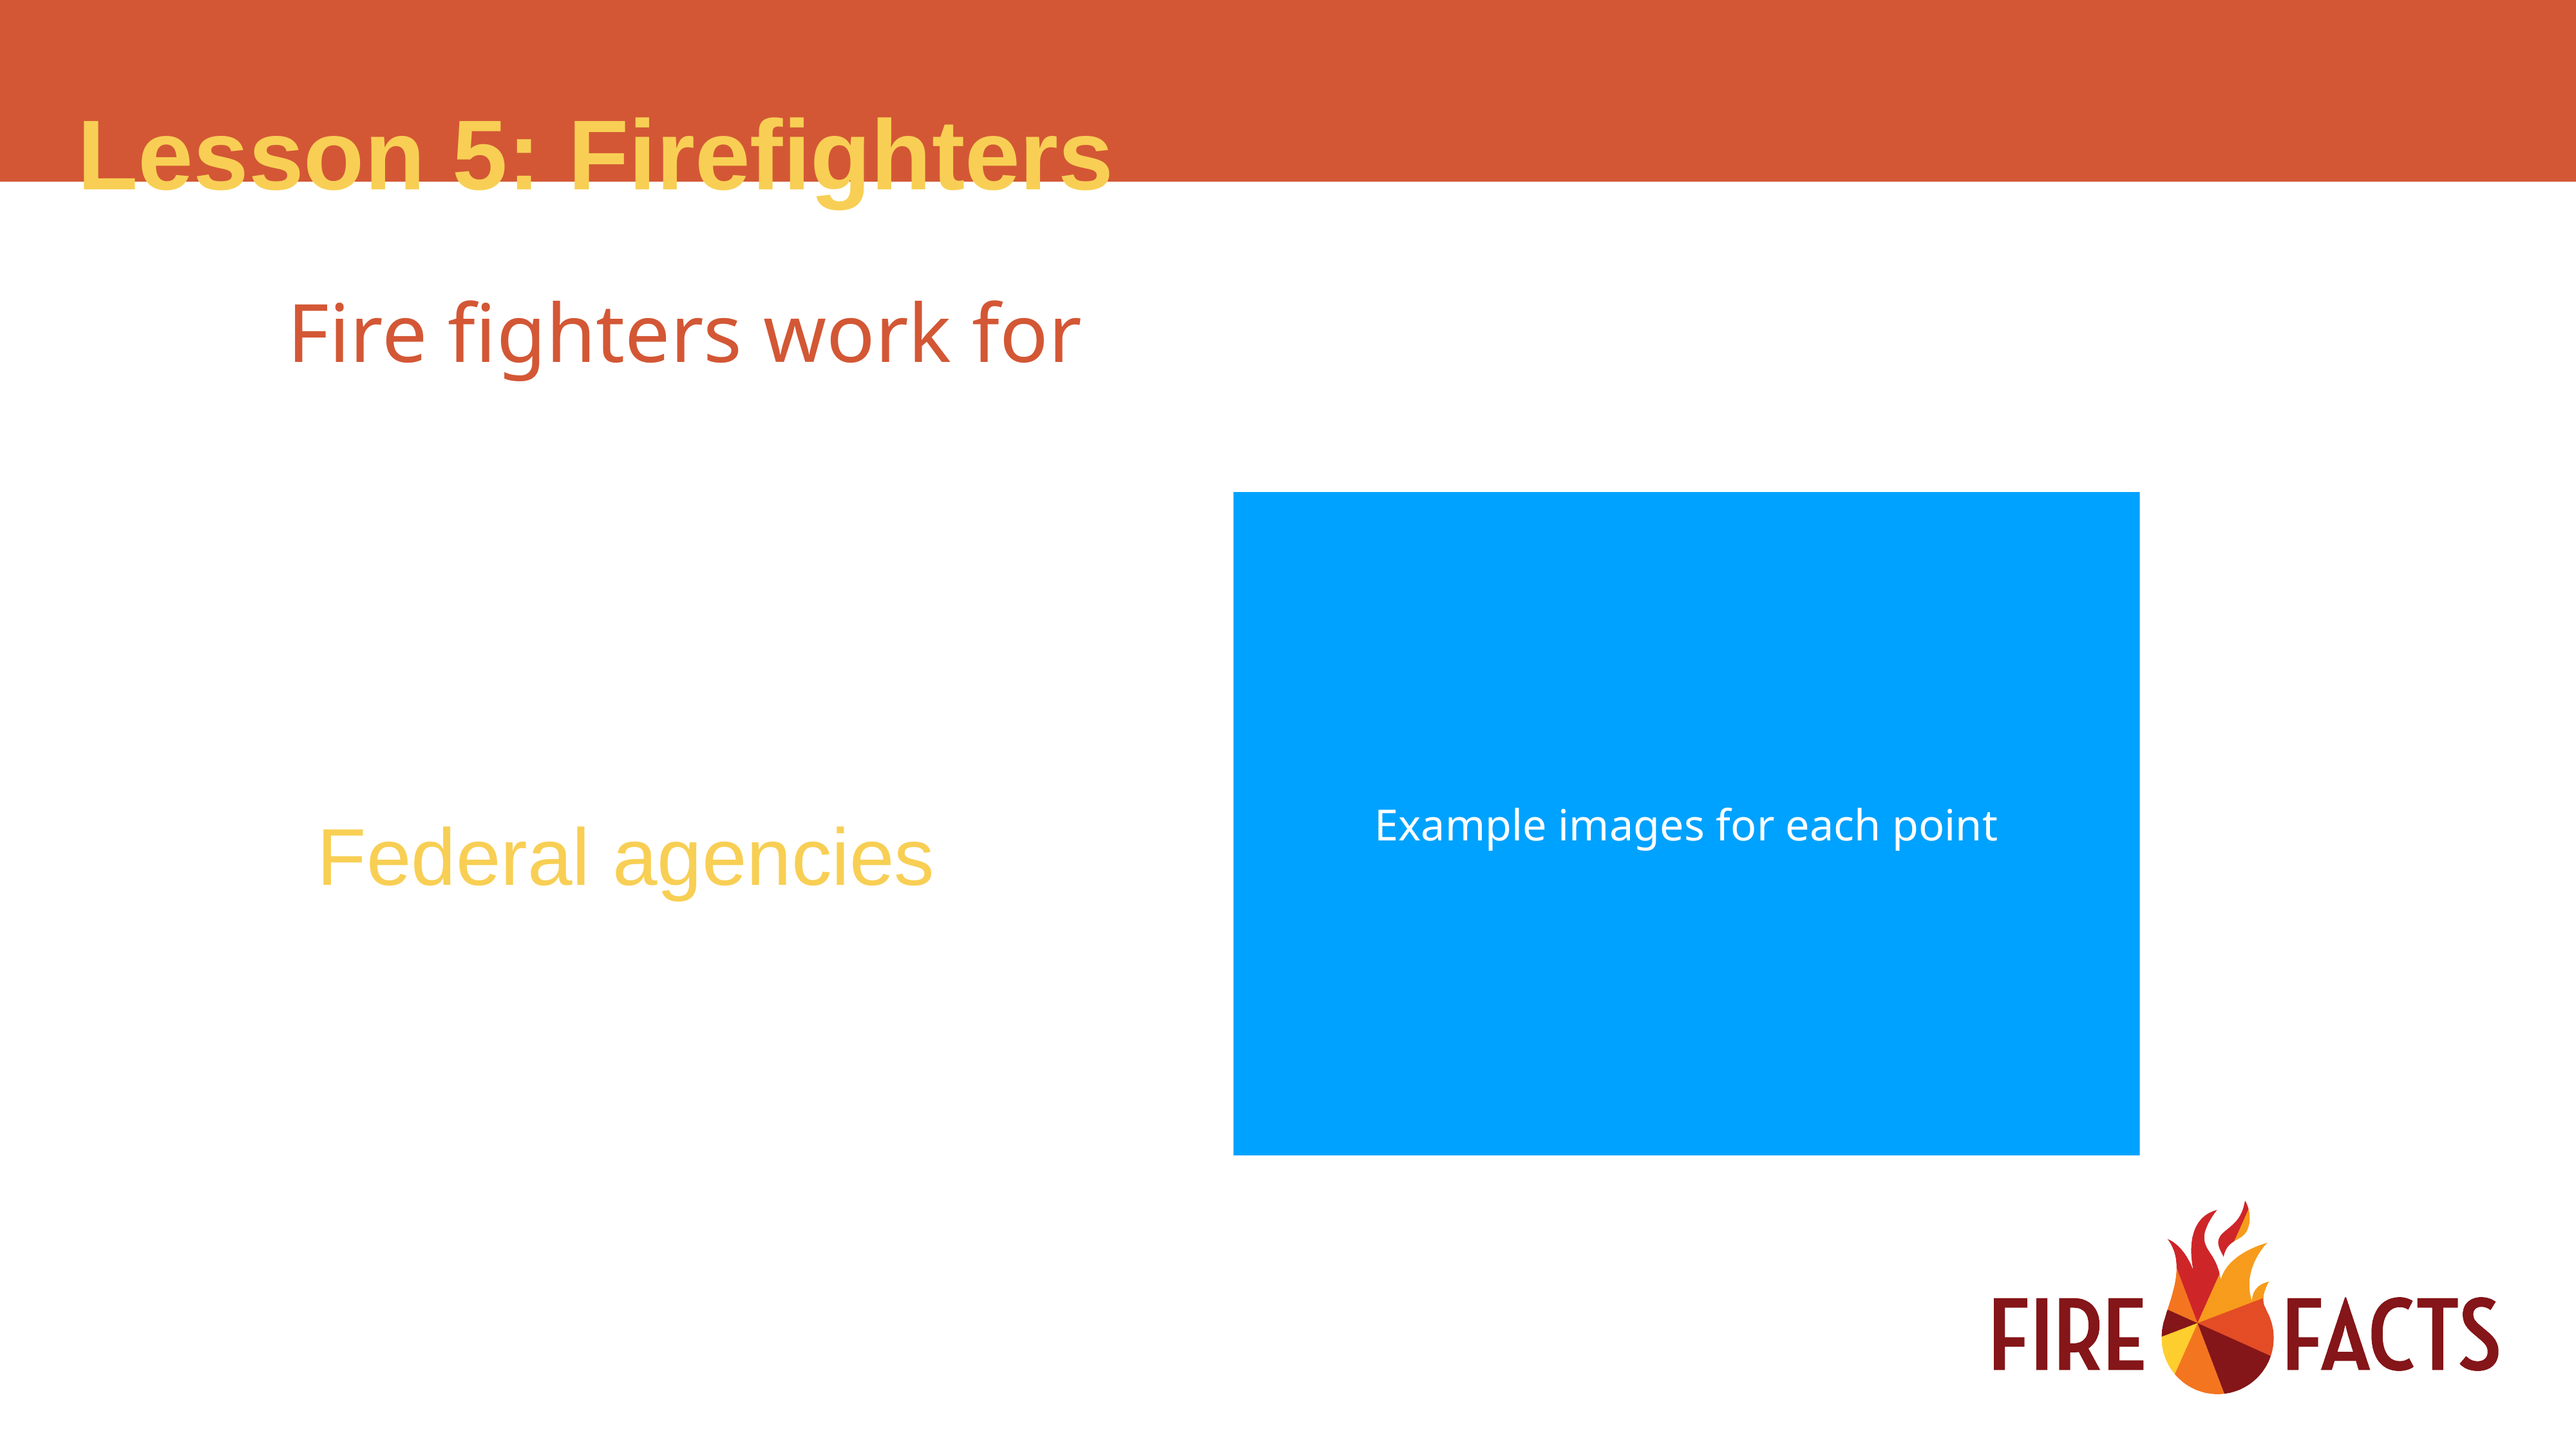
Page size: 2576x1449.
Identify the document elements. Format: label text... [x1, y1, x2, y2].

text_box Fire fighters work for [282, 276, 1088, 384]
list Federal agencies [265, 428, 1105, 1278]
text_box Example images for each point [1233, 492, 2140, 1156]
picture [1982, 1186, 2508, 1408]
